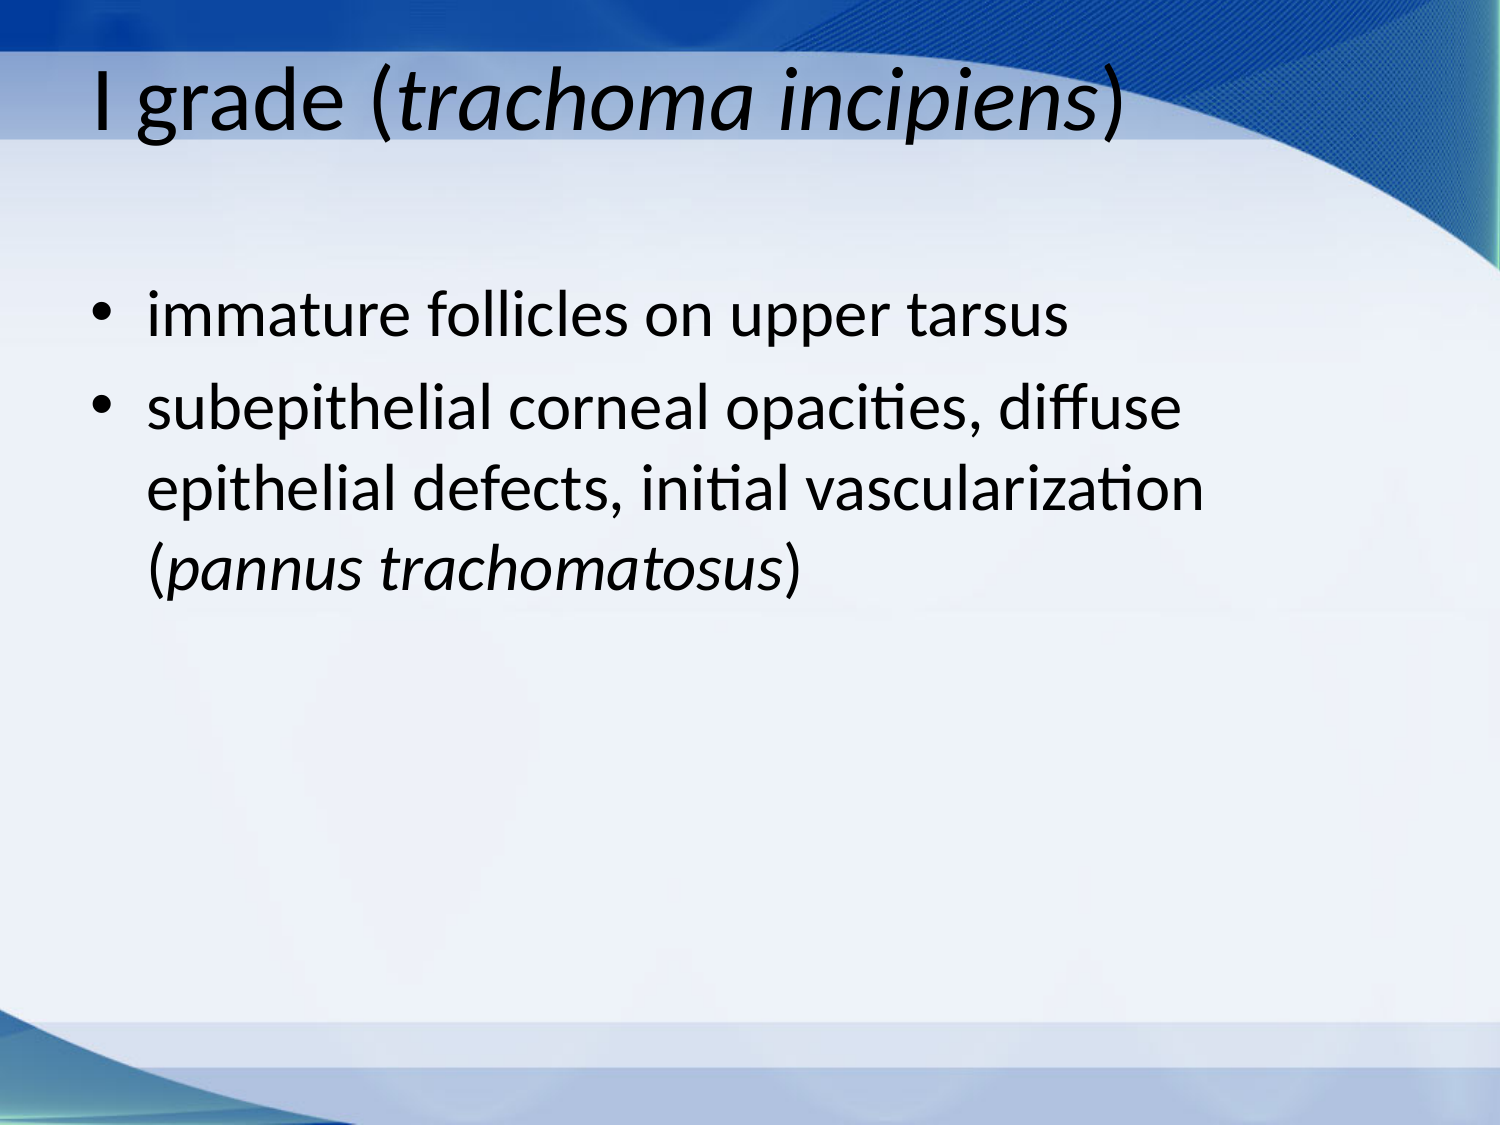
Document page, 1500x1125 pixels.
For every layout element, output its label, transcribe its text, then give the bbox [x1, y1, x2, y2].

title I grade (trachoma incipiens) [76, 0, 1427, 188]
picture [0, 0, 1500, 1125]
list immature follicles on upper tarsus subepithelial corneal opacities, diffuse epithelial defects, initial vascularization (pannus trachomatosus) [75, 262, 1425, 1005]
